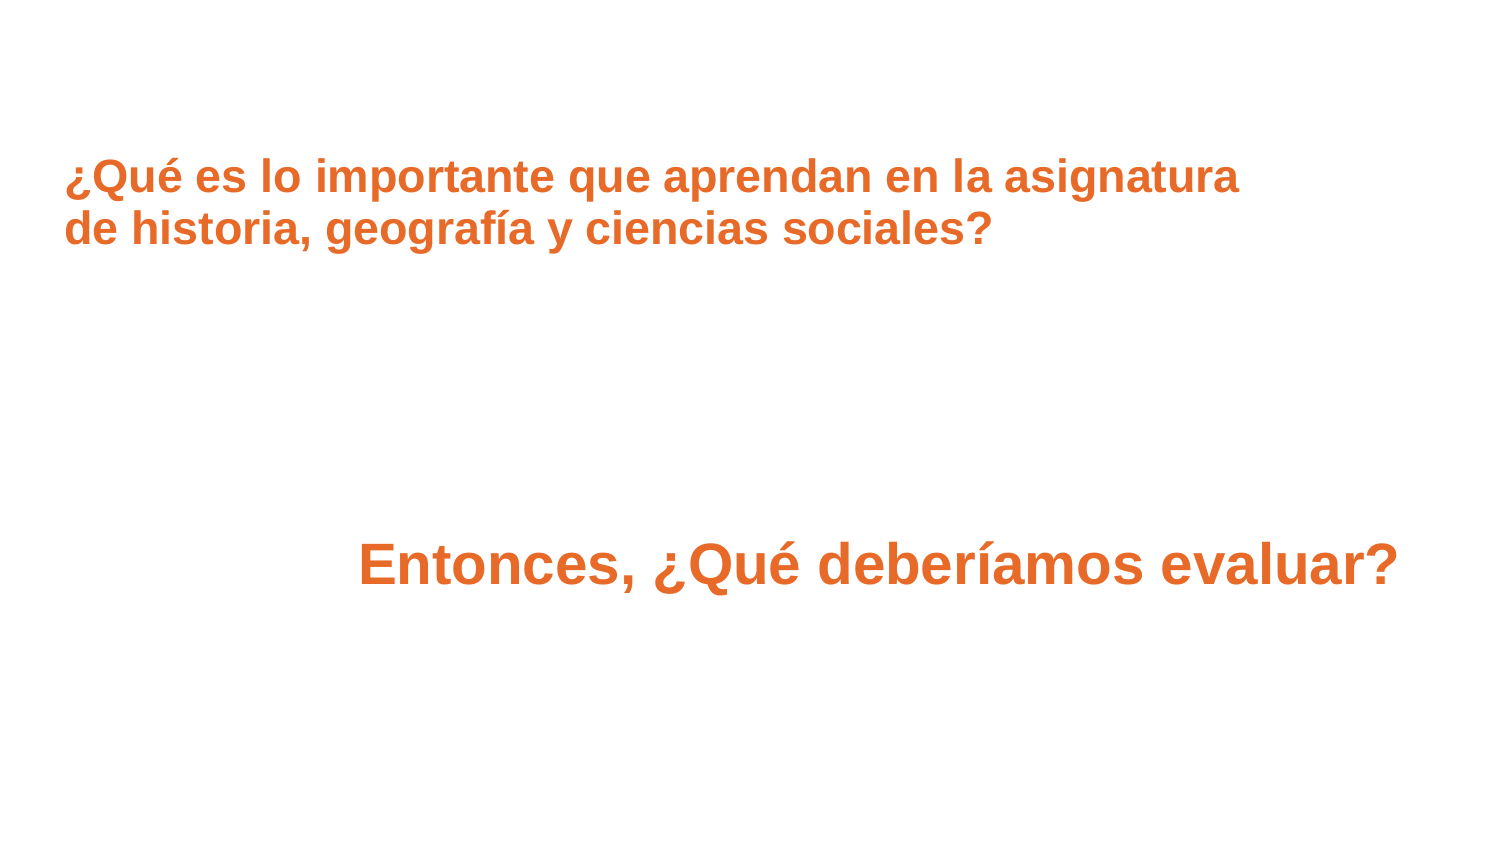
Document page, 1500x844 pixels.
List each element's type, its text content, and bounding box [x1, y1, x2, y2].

title ¿Qué es lo importante que aprendan en la asignatura de historia, geografía y ciencias sociales? [49, 135, 1294, 285]
title Entonces, ¿Qué deberíamos evaluar? [51, 516, 1449, 666]
